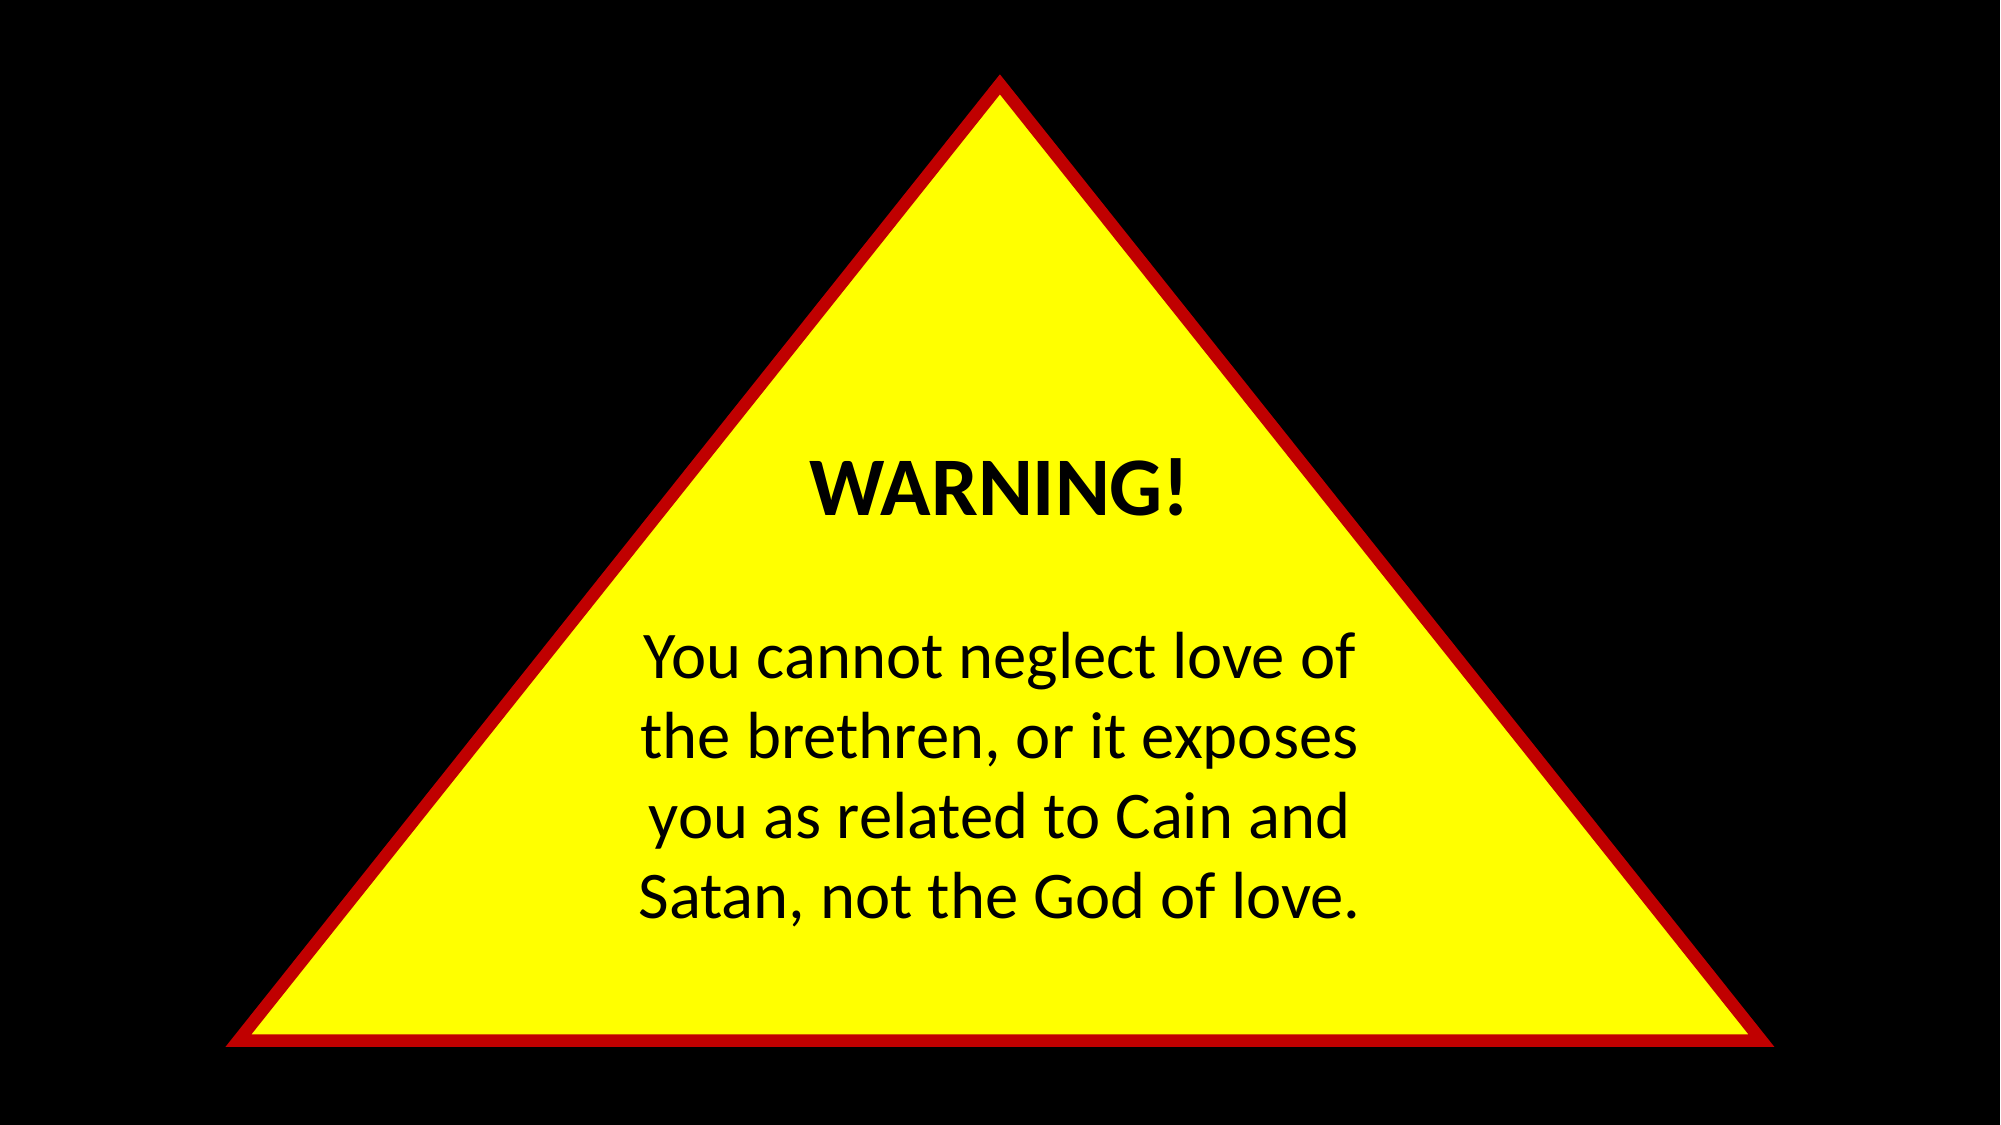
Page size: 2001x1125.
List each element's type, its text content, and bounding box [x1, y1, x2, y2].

text_box WARNING! You cannot neglect love of the brethren, or it exposes you as related to Cain and Satan, not the God of love. [236, 82, 1764, 1042]
